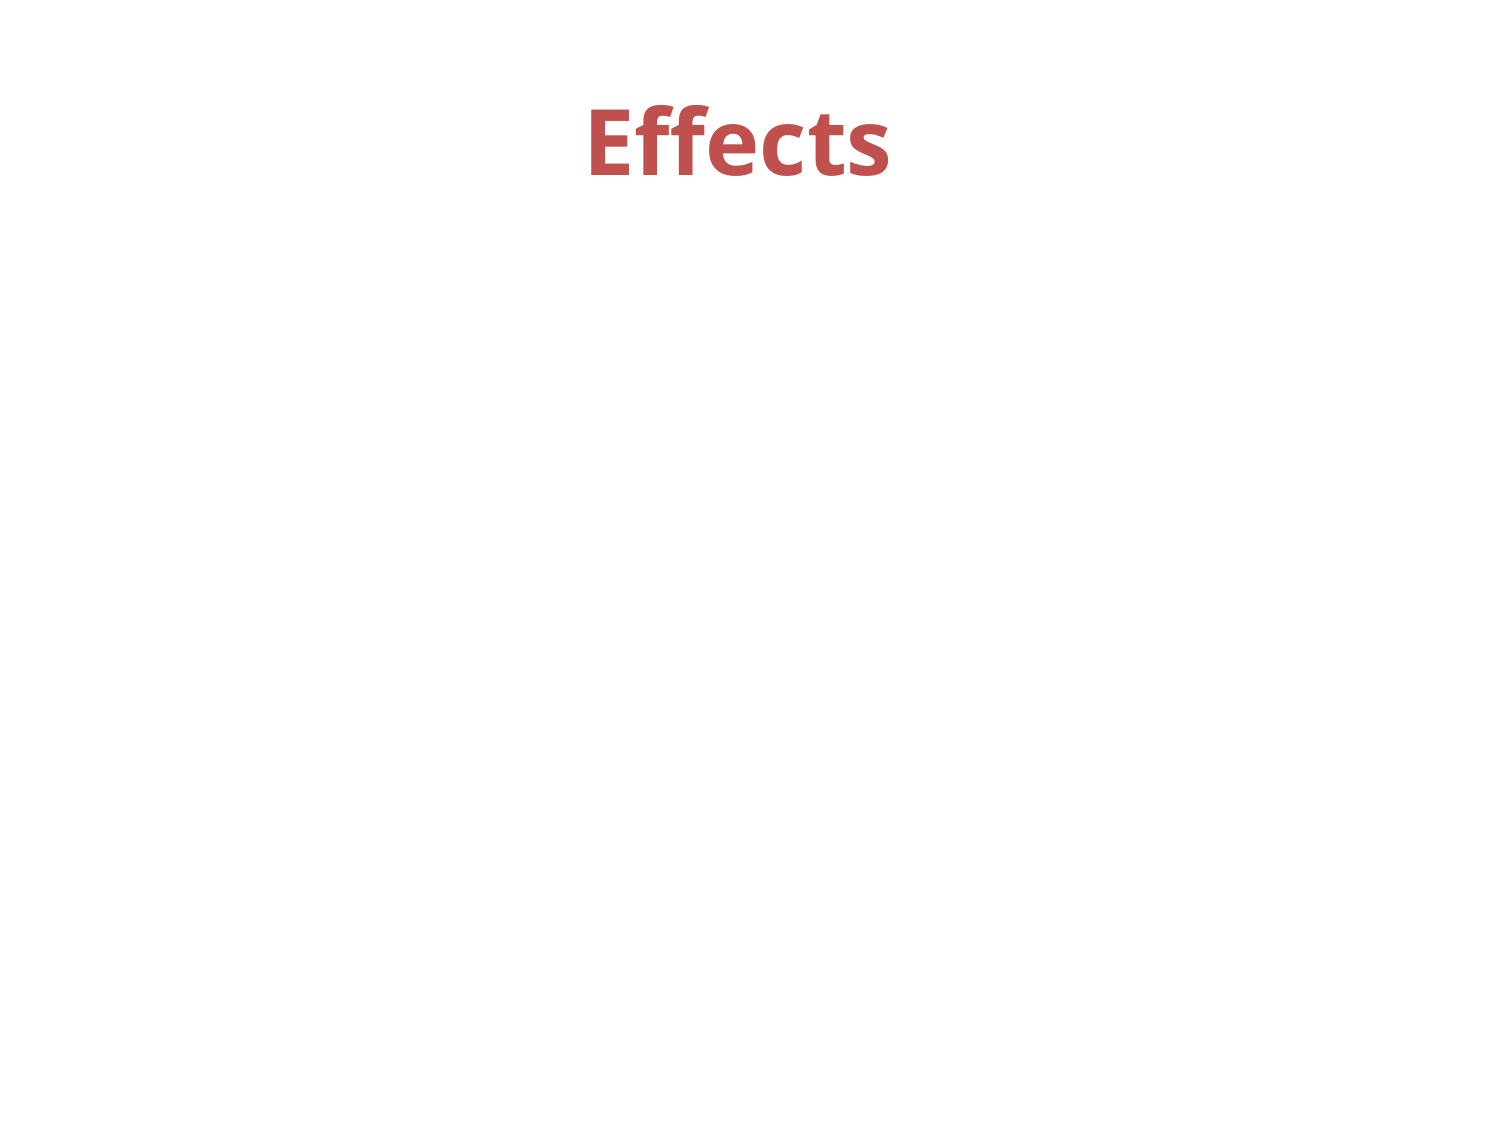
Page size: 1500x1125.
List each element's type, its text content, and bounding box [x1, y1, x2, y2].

title Effects [75, 45, 1425, 233]
